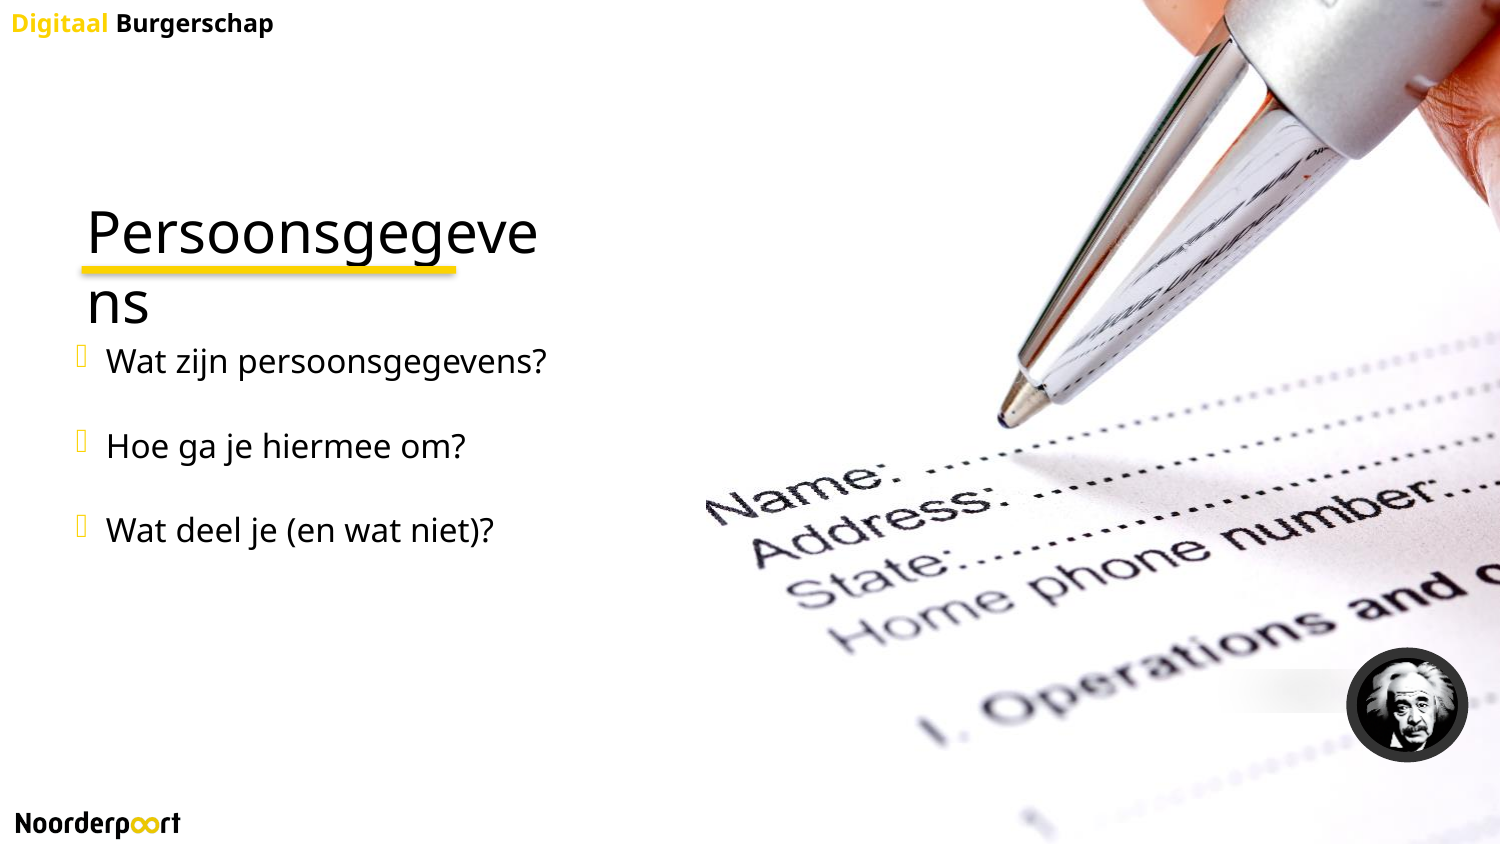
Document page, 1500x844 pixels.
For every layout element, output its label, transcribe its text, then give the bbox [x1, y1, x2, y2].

picture [706, 0, 1500, 844]
text_box [81, 265, 457, 274]
text_box Persoonsgegevens [71, 187, 580, 312]
picture [15, 810, 182, 841]
text_box Digitaal Burgerschap [0, 0, 311, 45]
text_box Wat zijn persoonsgegevens? Hoe ga je hiermee om? Wat deel je (en wat niet)? [60, 312, 701, 692]
